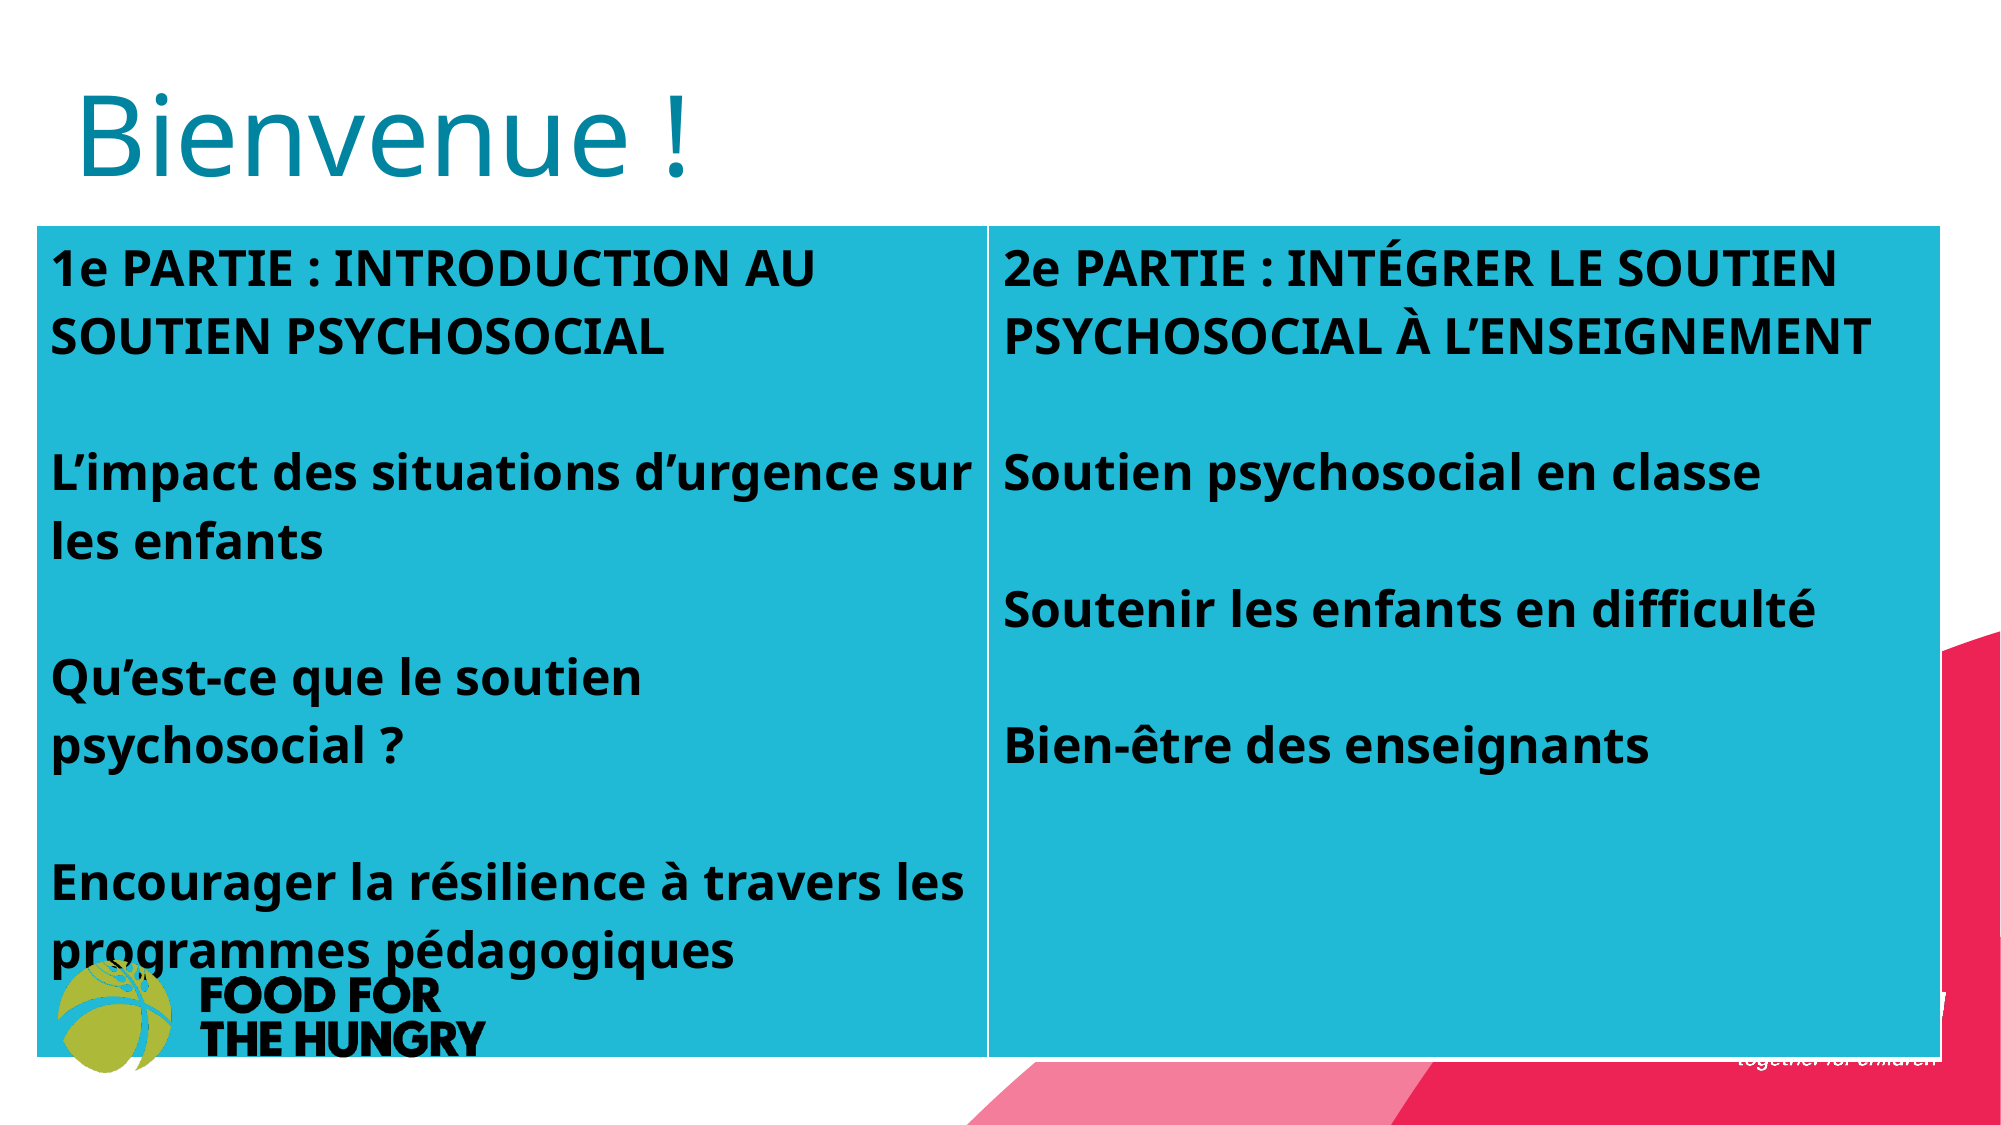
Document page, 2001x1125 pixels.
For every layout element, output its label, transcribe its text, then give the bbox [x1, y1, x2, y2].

picture [1672, 936, 2000, 1125]
picture [58, 960, 486, 1073]
table_header 2e PARTIE : INTÉGRER LE SOUTIEN PSYCHOSOCIAL À L’ENSEIGNEMENT Soutien psychosocial en classe Soutenir les enfants en difficulté Bien-être des enseignants [989, 226, 1940, 1057]
table_header 1e PARTIE : INTRODUCTION AU SOUTIEN PSYCHOSOCIAL L’impact des situations d’urgence sur les enfants Qu’est-ce que le soutien psychosocial ? Encourager la résilience à travers les programmes pédagogiques [37, 226, 987, 1057]
list Bienvenue ! [59, 59, 1942, 224]
